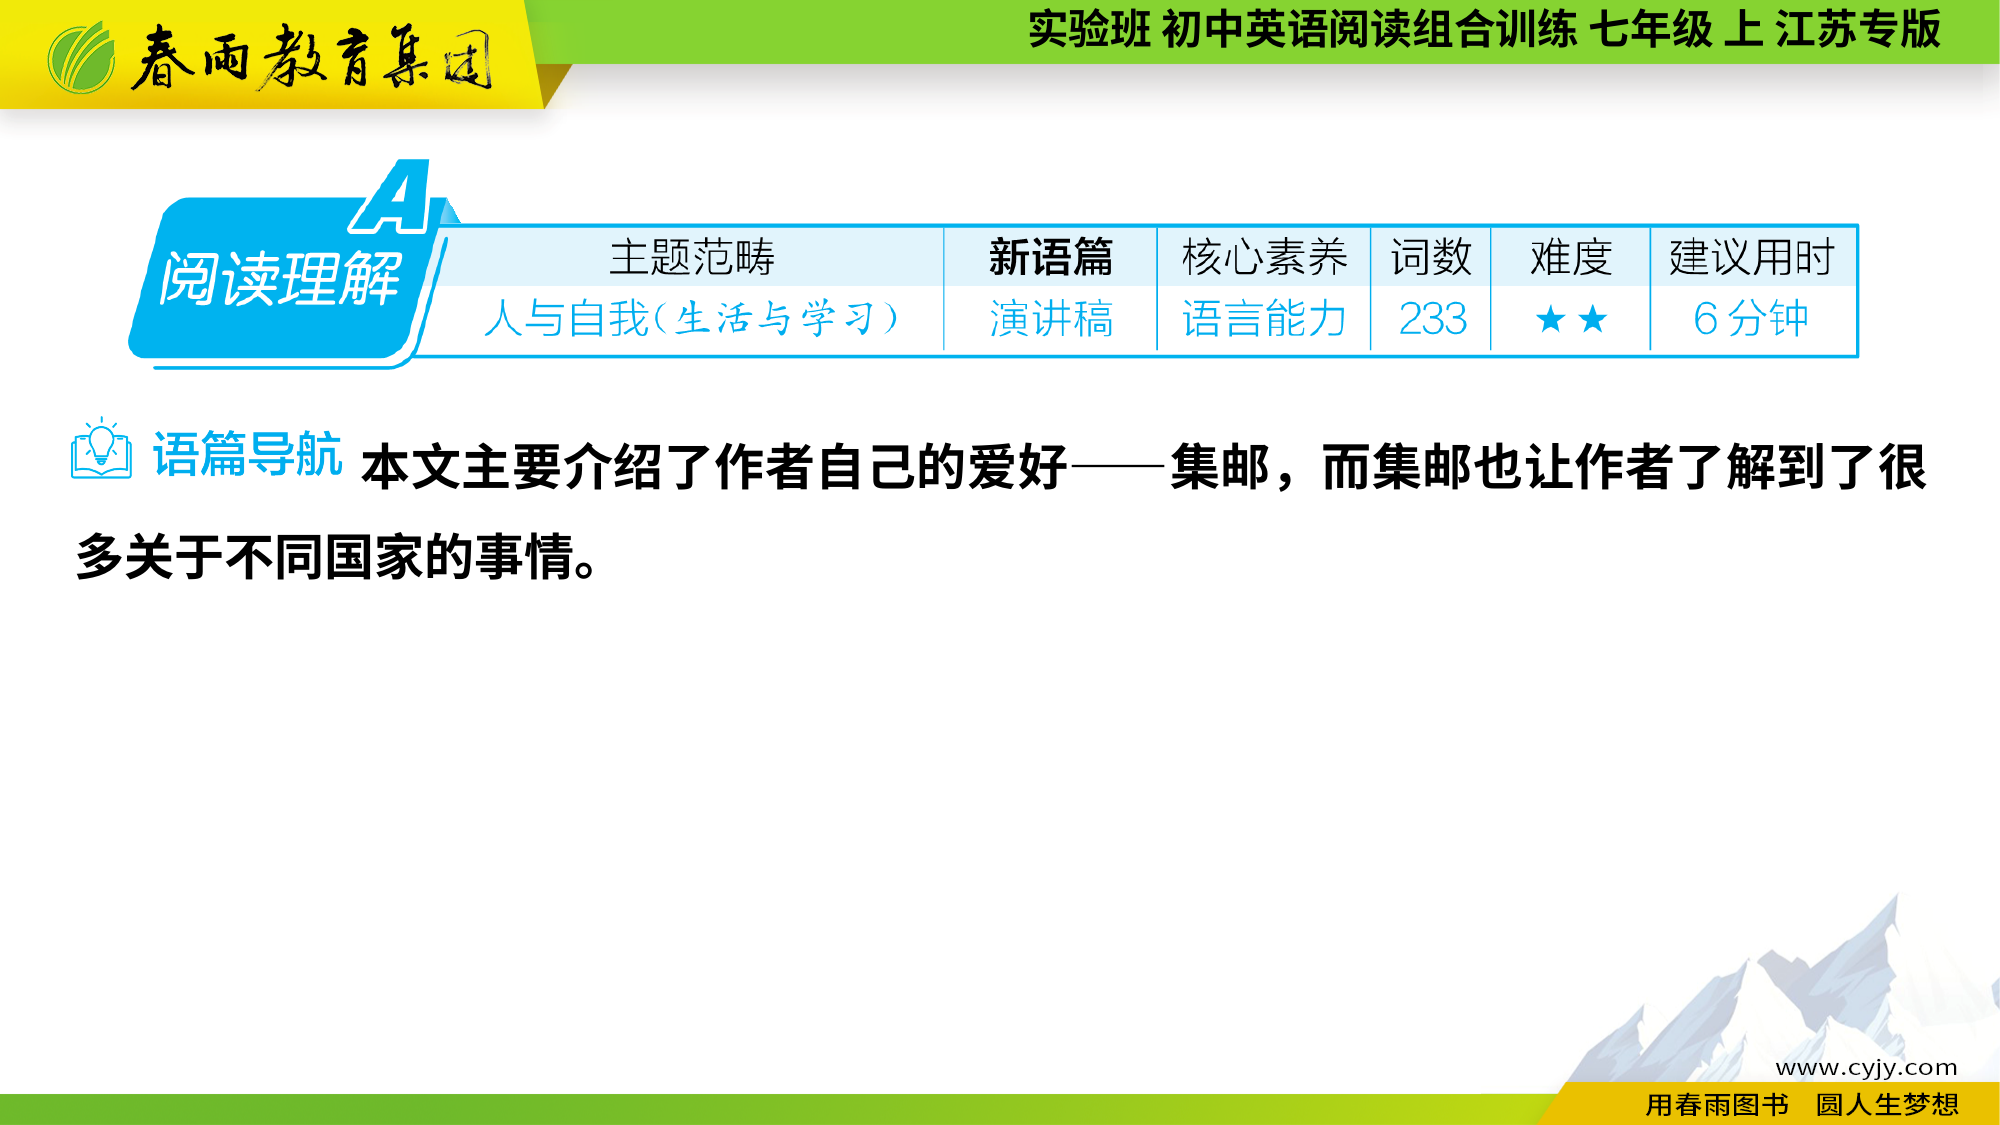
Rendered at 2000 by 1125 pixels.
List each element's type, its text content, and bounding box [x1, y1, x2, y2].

picture [0, 0, 2000, 1125]
list 本文主要介绍了作者自己的爱好——集邮，而集邮也让作者了解到了很多关于不同国家的事情。 [59, 397, 1944, 583]
